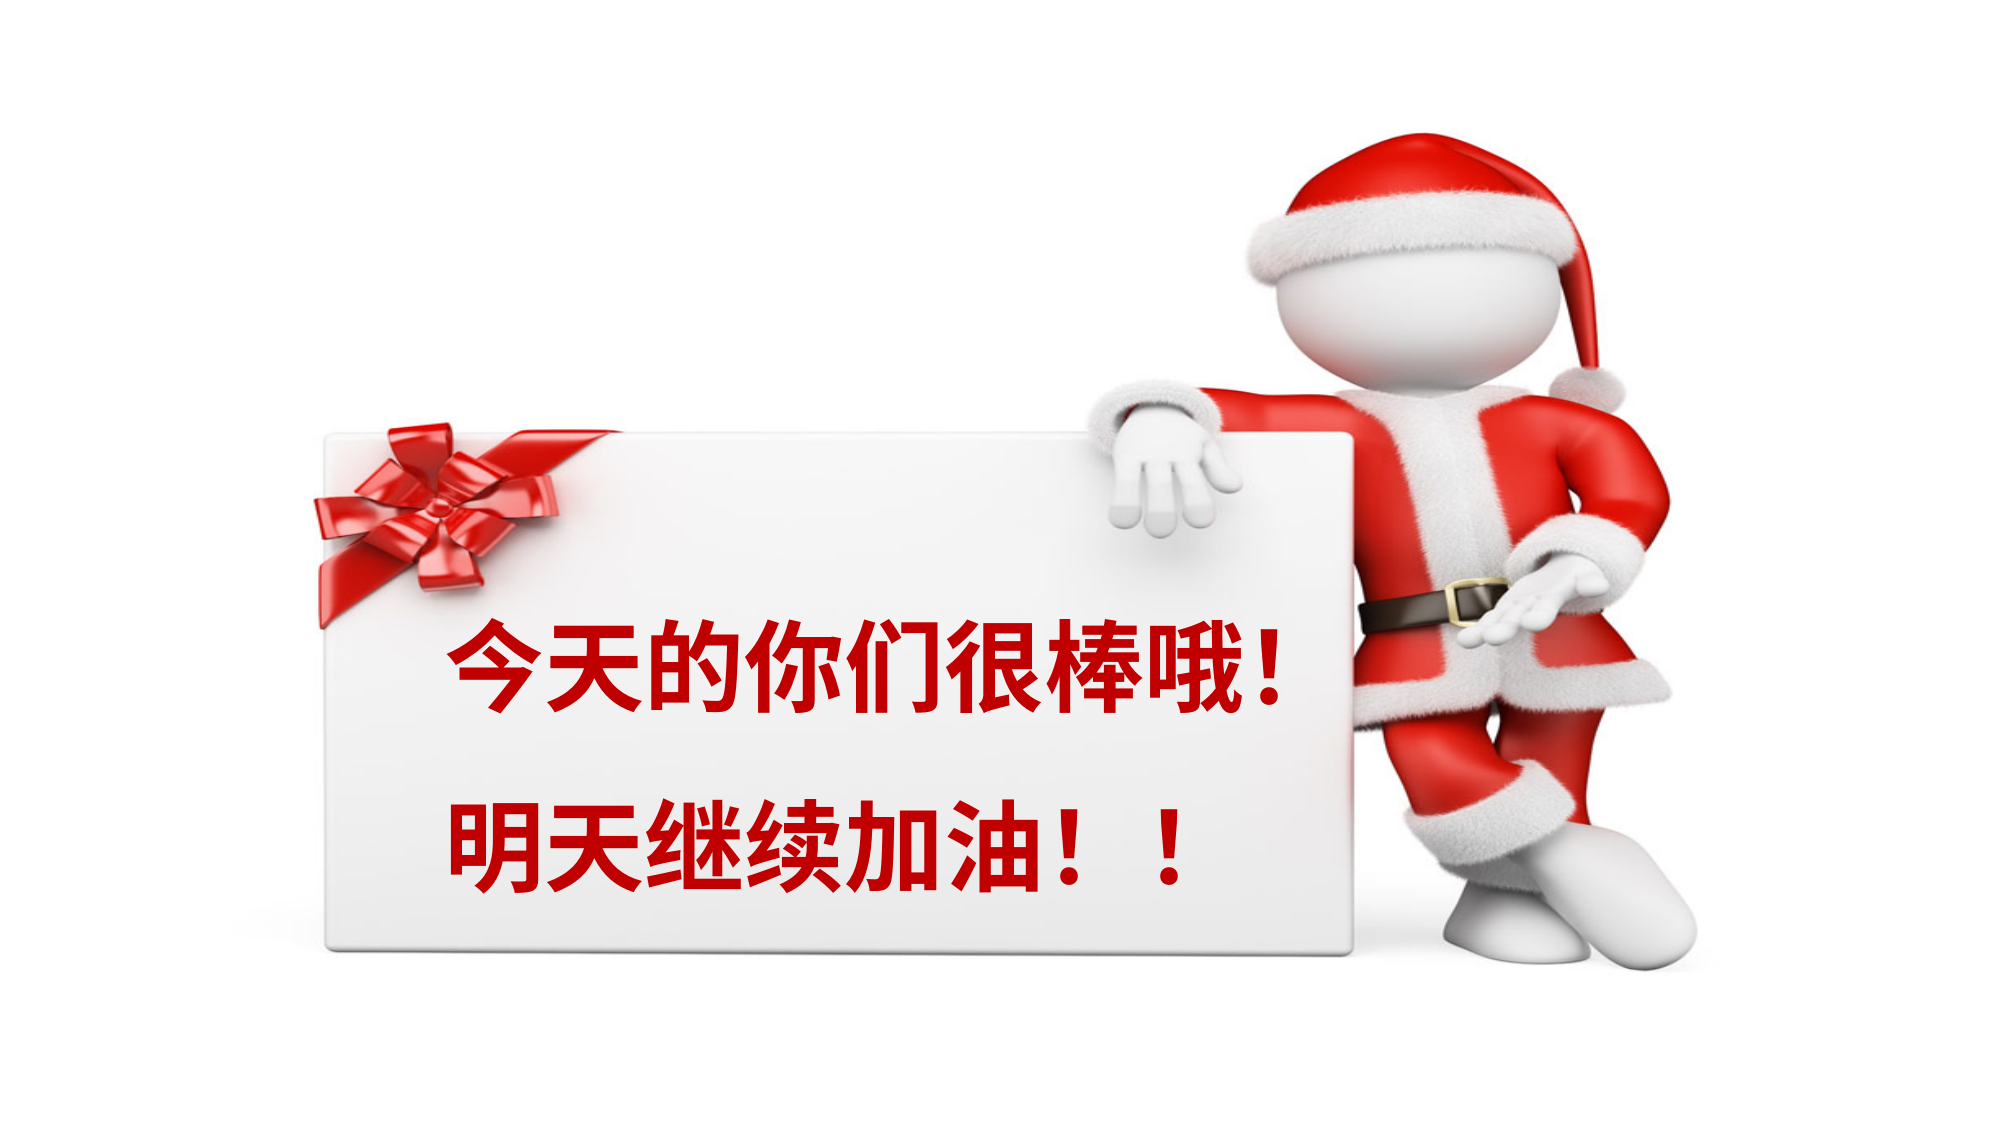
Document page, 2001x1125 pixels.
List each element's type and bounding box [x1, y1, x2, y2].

picture [183, 94, 1817, 1031]
